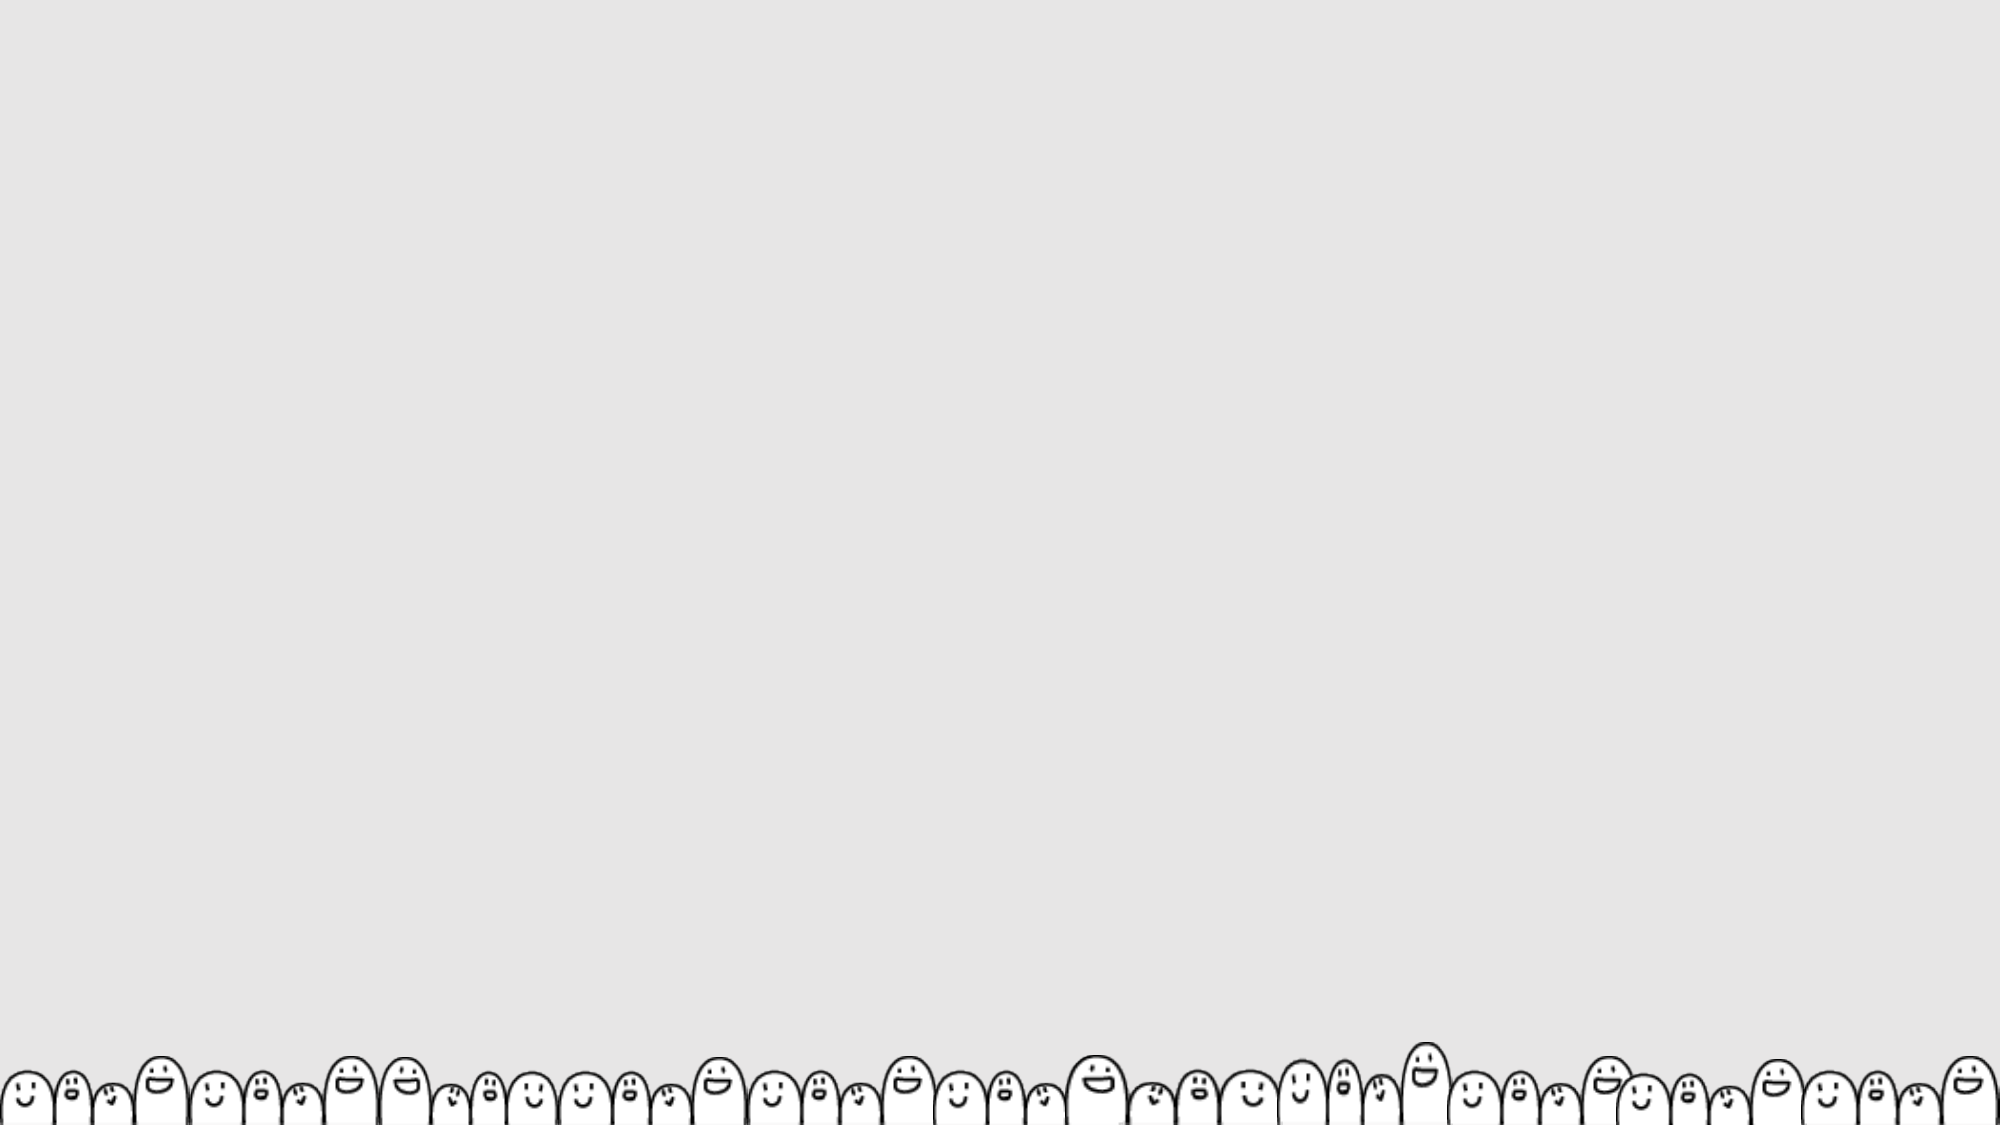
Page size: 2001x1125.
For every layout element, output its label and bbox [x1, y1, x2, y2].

picture [0, 1042, 2000, 1125]
